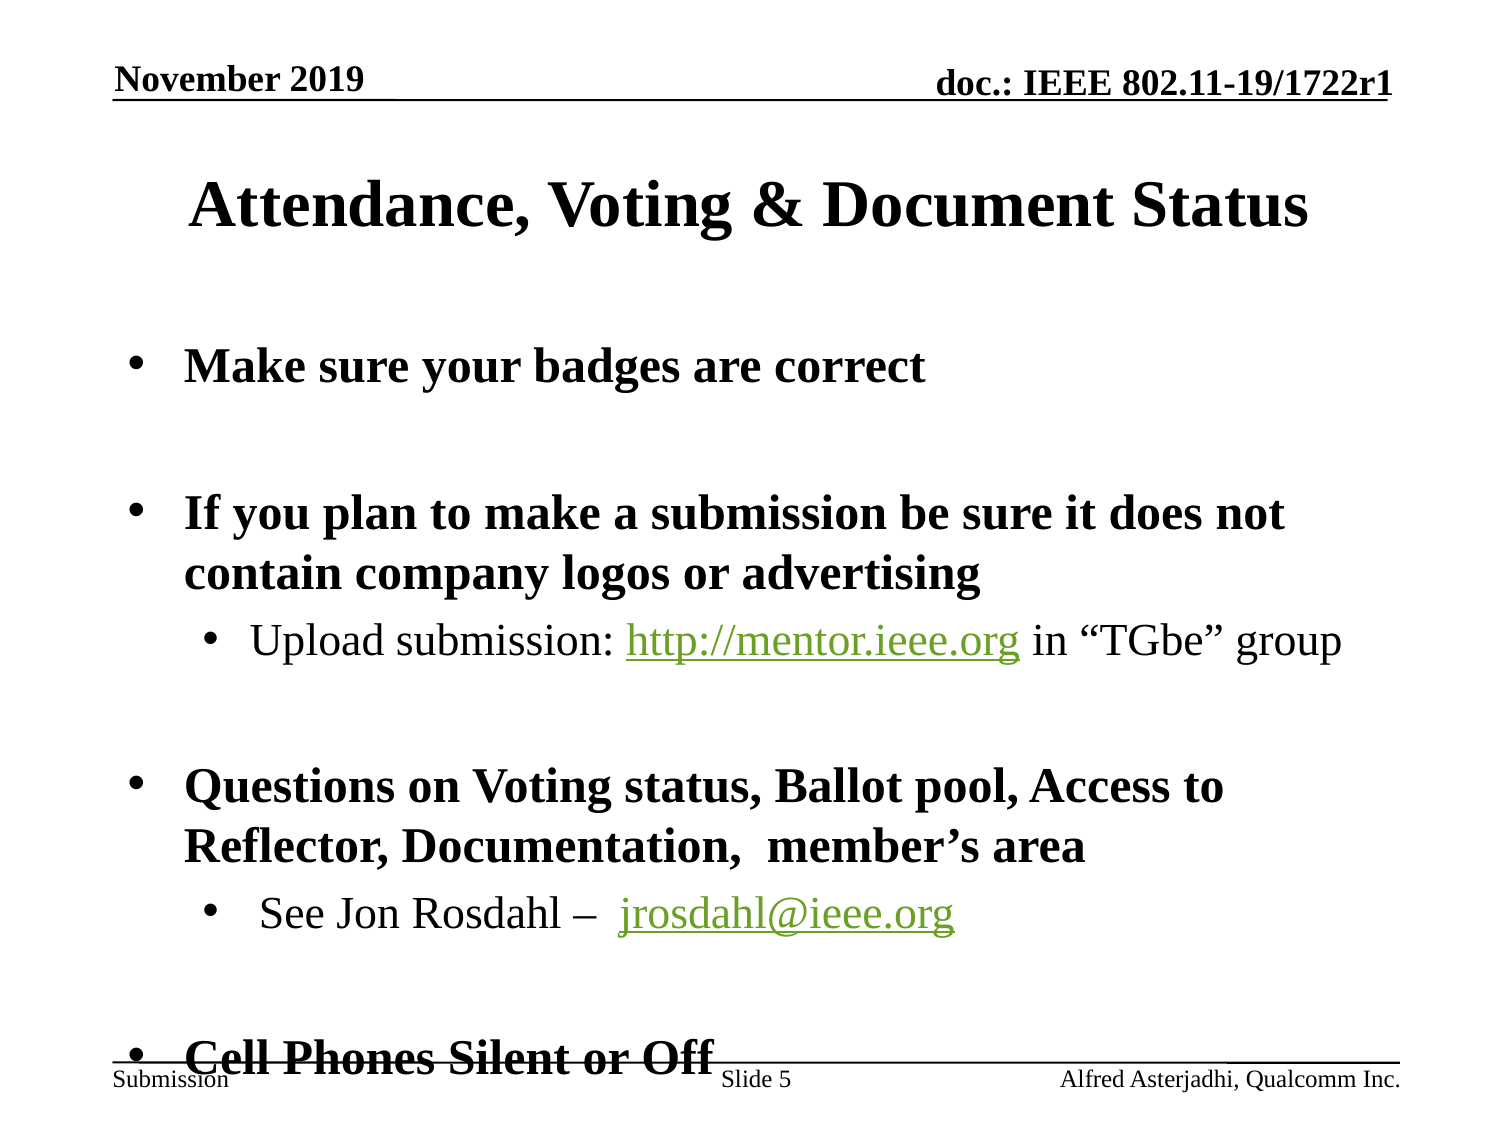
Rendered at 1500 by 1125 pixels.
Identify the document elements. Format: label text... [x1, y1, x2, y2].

footer Alfred Asterjadhi, Qualcomm Inc. [878, 1061, 1402, 1093]
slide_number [114, 54, 423, 100]
title Attendance, Voting & Document Status [112, 112, 1388, 288]
list Make sure your badges are correct If you plan to make a submission be sure it does not contain company logos or advertising Upload submission: http://mentor.ieee.org in “TGbe” group Questions on Voting status, Ballot pool, Access to Reflector, Documentation, member’s area See Jon Rosdahl – jrosdahl@ieee.org Cell Phones Silent or Off [112, 324, 1388, 1063]
slide_number Slide 5 [712, 1061, 800, 1123]
